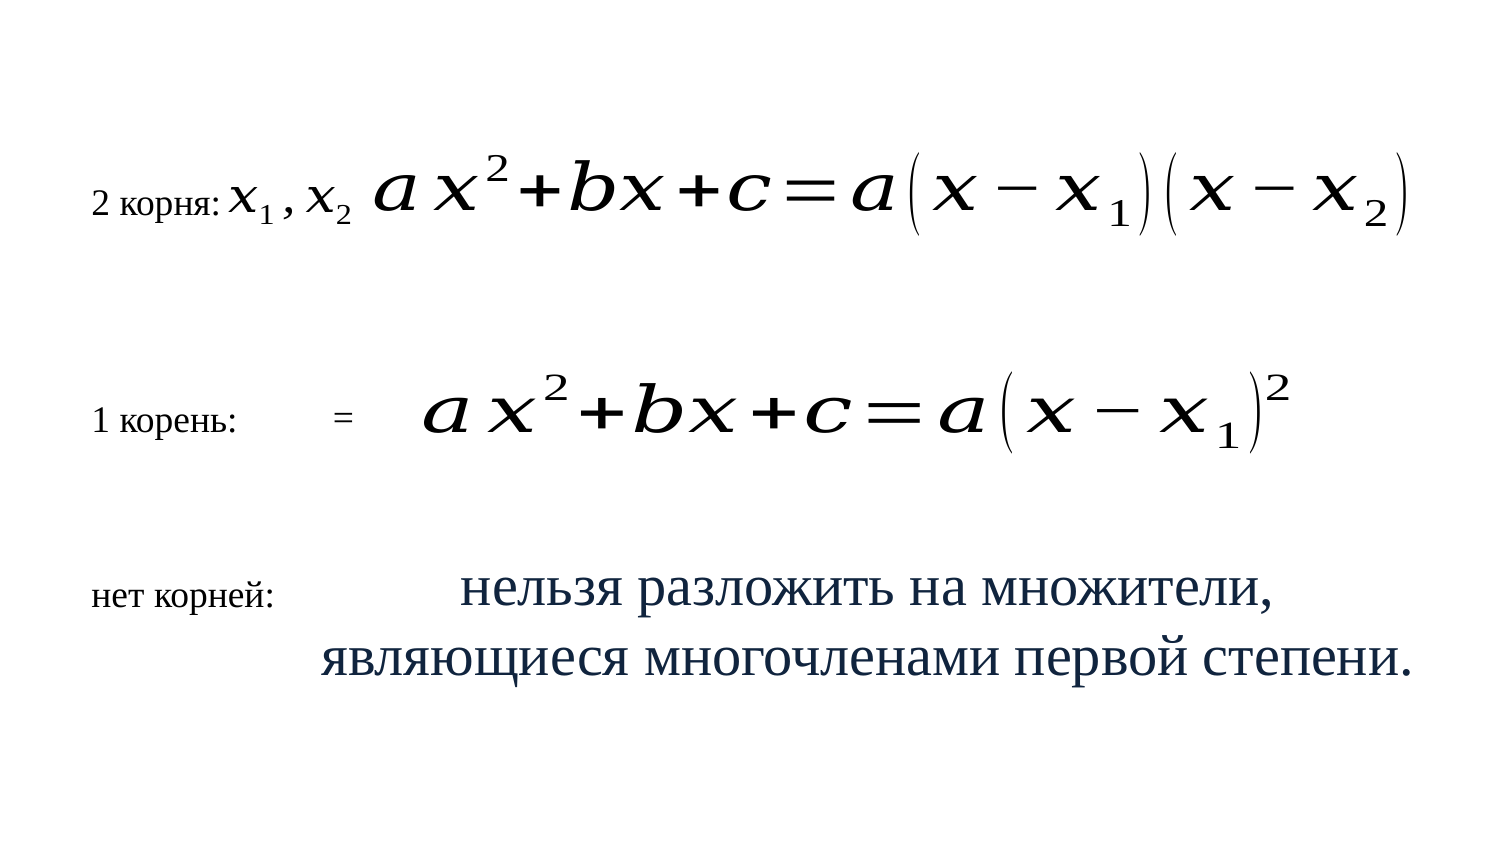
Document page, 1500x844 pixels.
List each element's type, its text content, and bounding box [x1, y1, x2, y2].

text_box нет корней: [76, 563, 300, 623]
text_box 2 корня: [76, 170, 247, 231]
text_box нельзя разложить на множители, являющиеся многочленами первой степени. [300, 539, 1436, 695]
text_box 1 корень: [76, 387, 266, 448]
